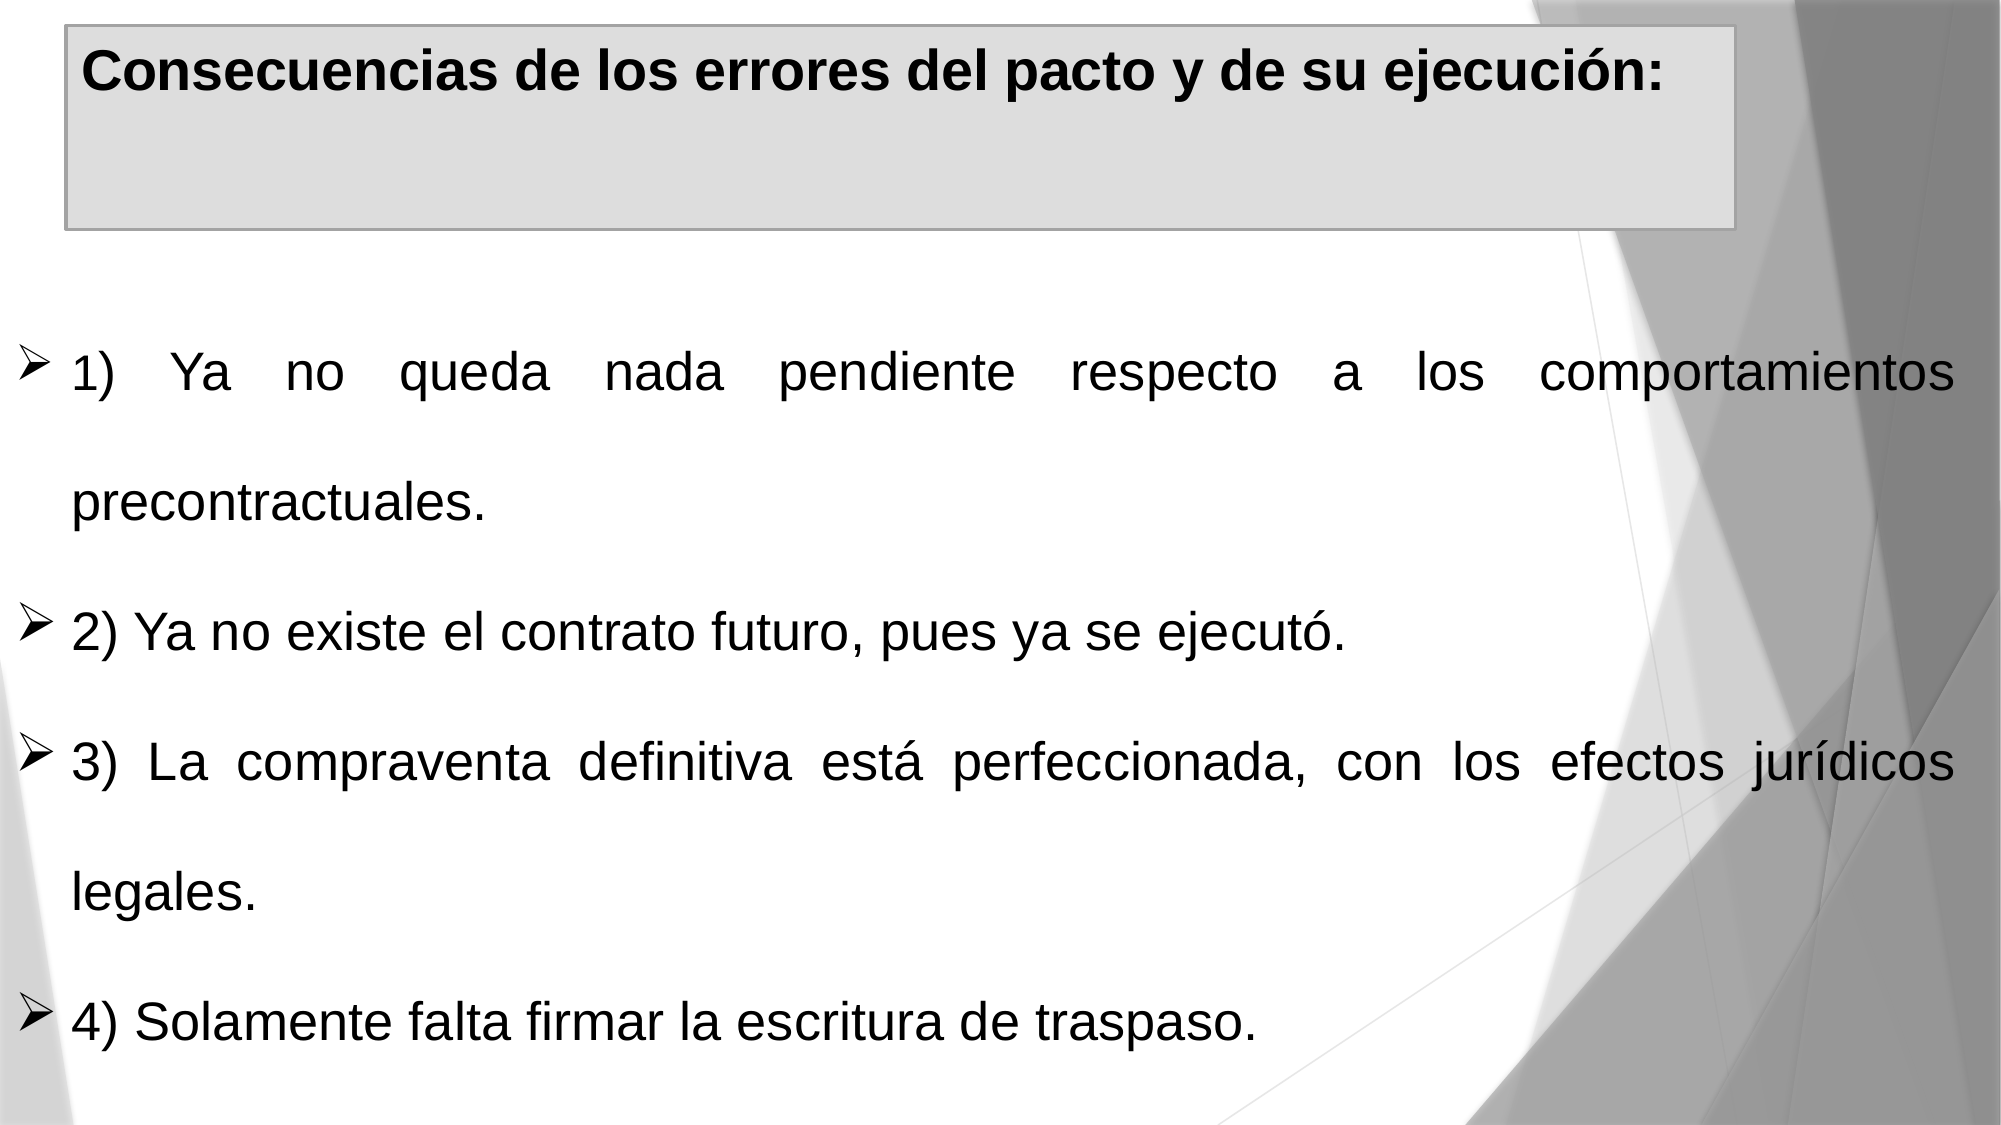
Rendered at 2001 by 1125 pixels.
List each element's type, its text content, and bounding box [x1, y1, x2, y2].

list 1) Ya no queda nada pendiente respecto a los comportamientos precontractuales. 2) Ya no existe el contrato futuro, pues ya se ejecutó. 3) La compraventa definitiva está perfeccionada, con los efectos jurídicos legales. 4) Solamente falta firmar la escritura de traspaso. [0, 263, 1974, 1125]
title Consecuencias de los errores del pacto y de su ejecución: [64, 24, 1737, 231]
